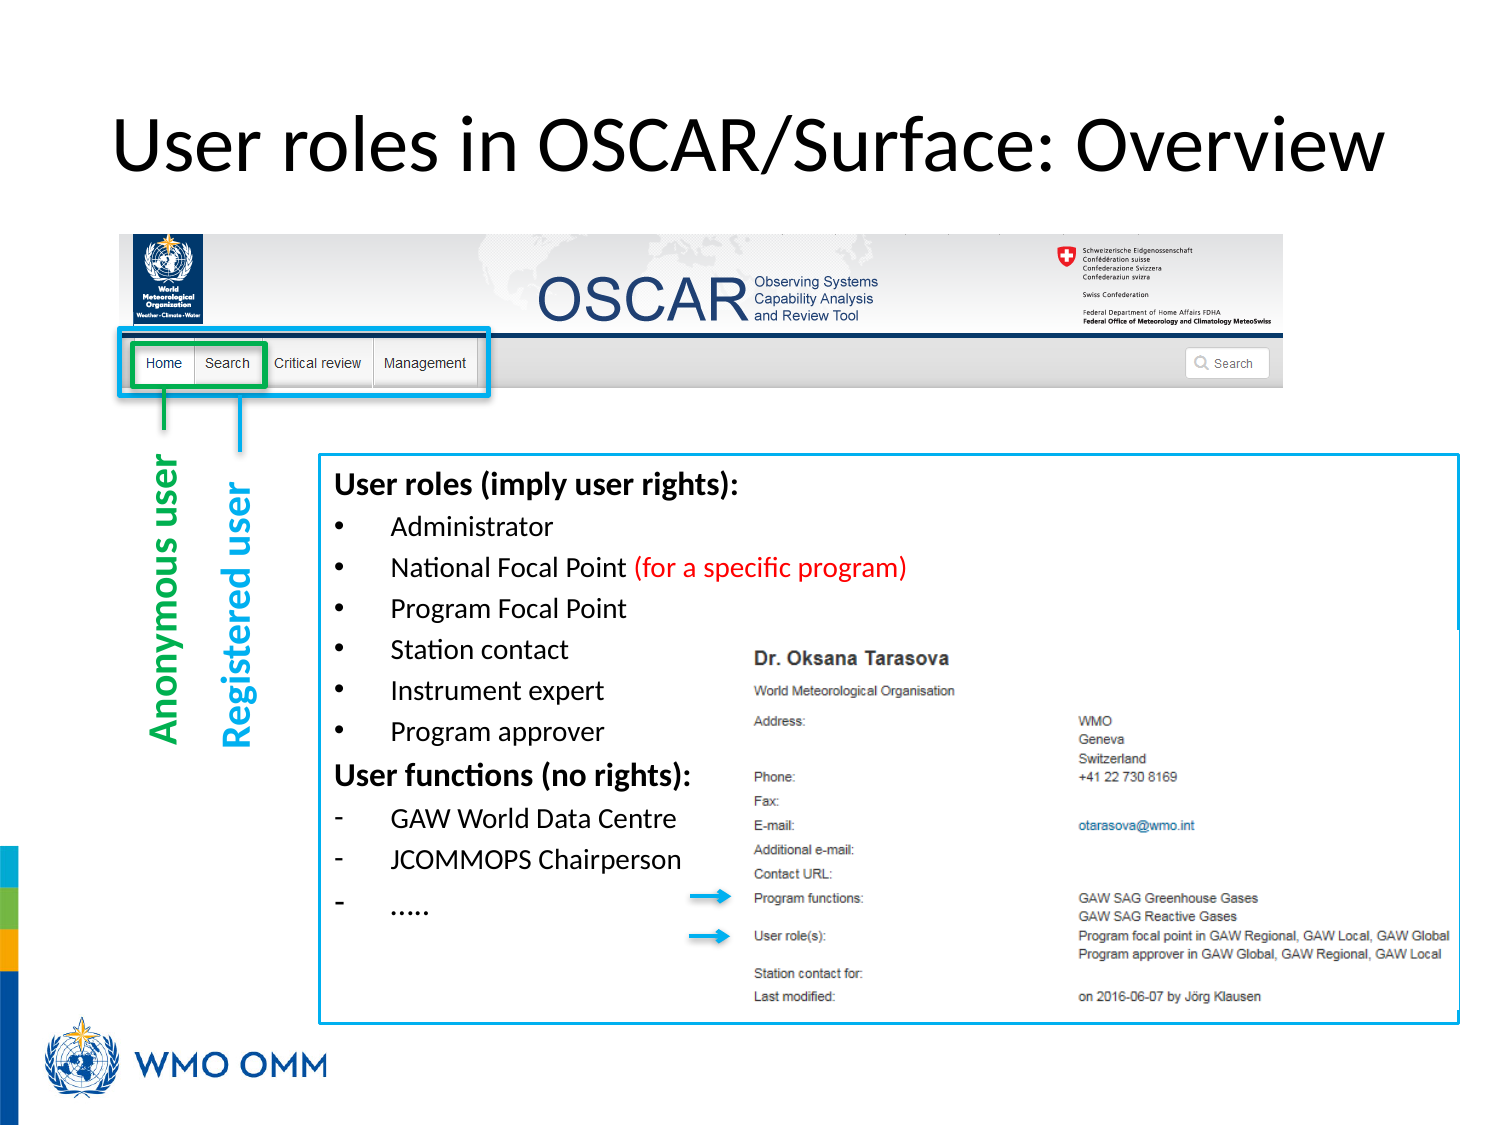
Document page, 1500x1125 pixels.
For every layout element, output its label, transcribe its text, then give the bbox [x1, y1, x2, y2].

picture [123, 332, 485, 392]
list User roles (imply user rights): Administrator National Focal Point (for a specific program) Program Focal Point Station contact Instrument expert Program approver User functions (no rights): GAW World Data Centre JCOMMOPS Chairperson ….. [319, 454, 1459, 1024]
picture [0, 845, 327, 1125]
text_box Registered user [193, 452, 288, 758]
title User roles in OSCAR/Surface: Overview [75, 45, 1425, 233]
picture [743, 630, 1458, 1011]
text_box Anonymous user [119, 427, 215, 753]
picture [119, 234, 1283, 397]
